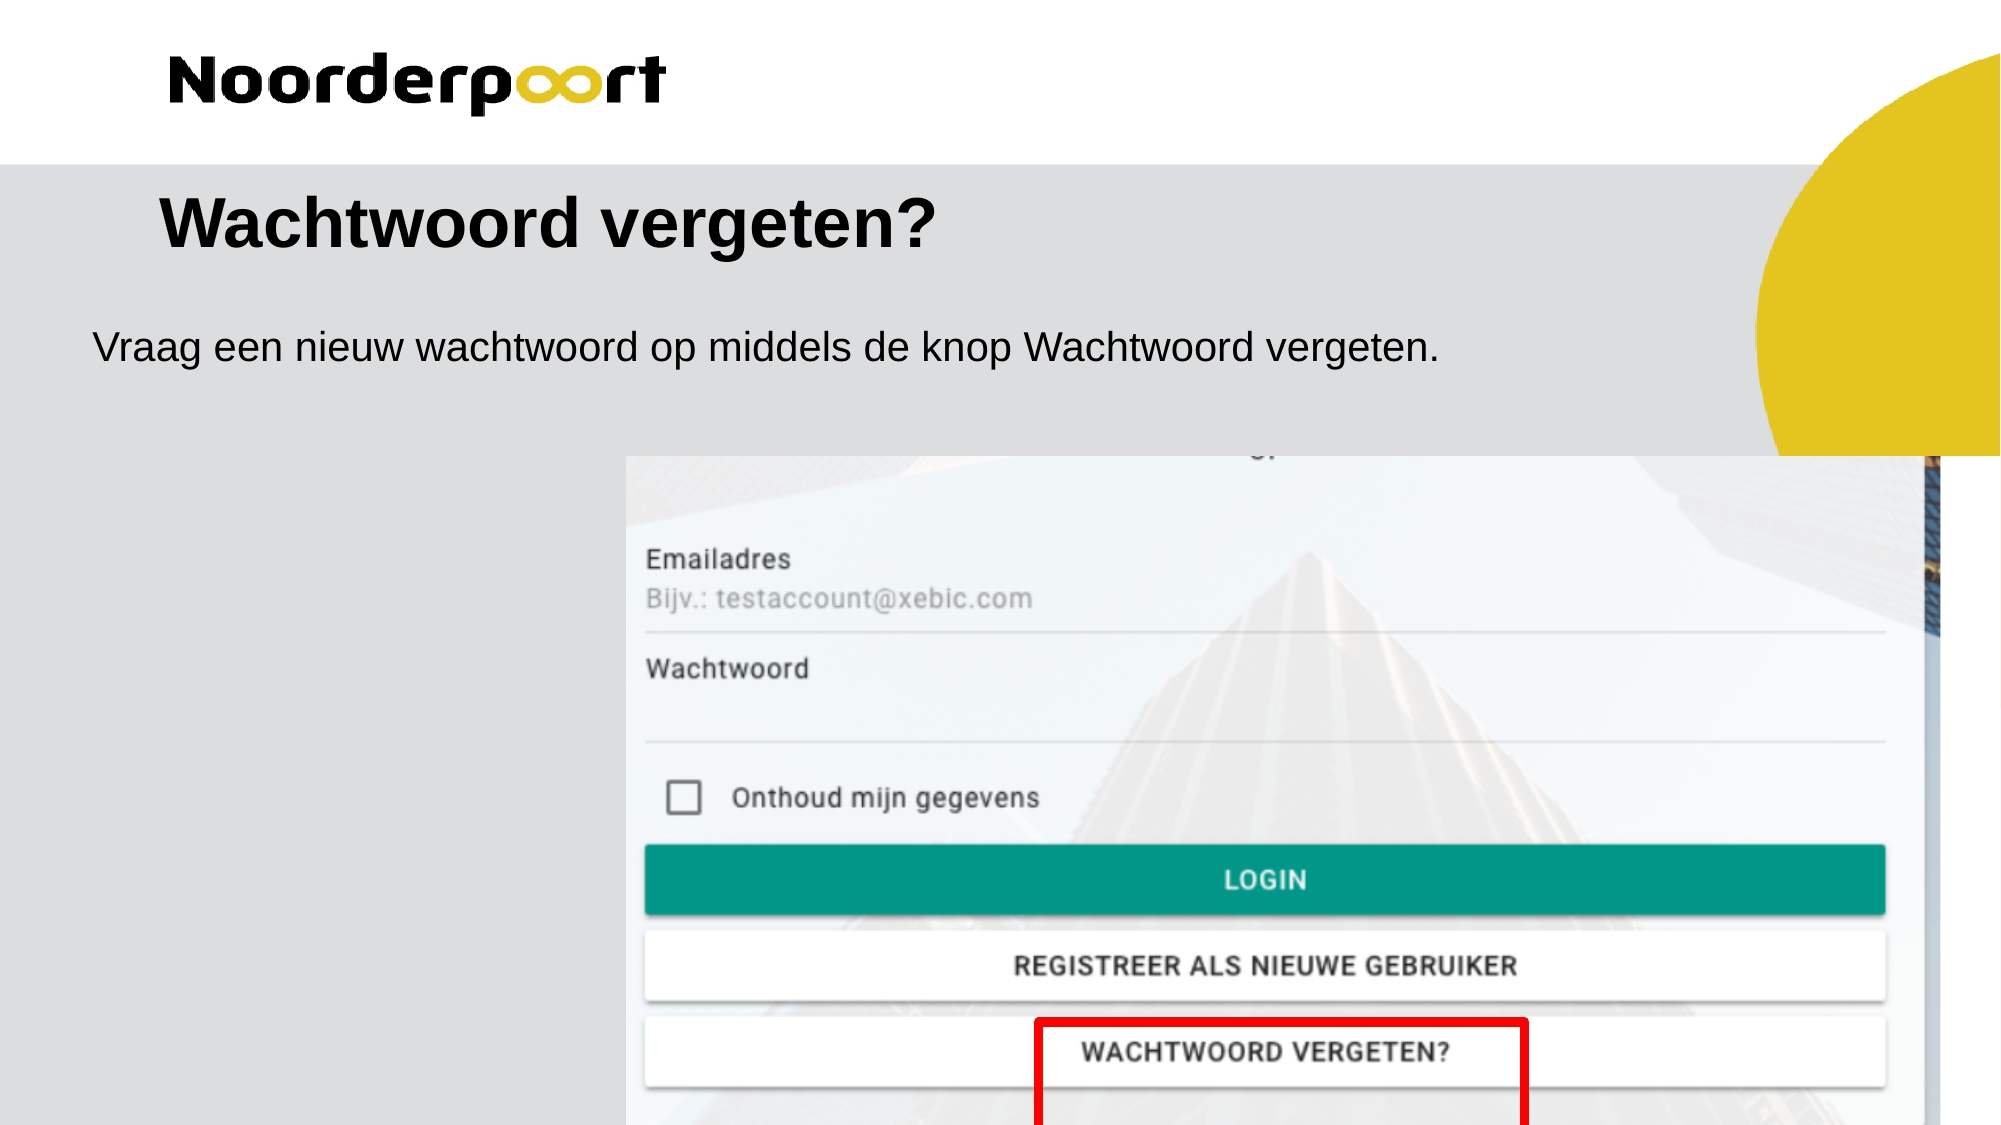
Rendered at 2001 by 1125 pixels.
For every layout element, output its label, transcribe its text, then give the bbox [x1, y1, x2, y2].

picture [0, 0, 2001, 1125]
title Wachtwoord vergeten? [144, 208, 1723, 316]
list Vraag een nieuw wachtwoord op middels de knop Wachtwoord vergeten. [77, 270, 1655, 855]
